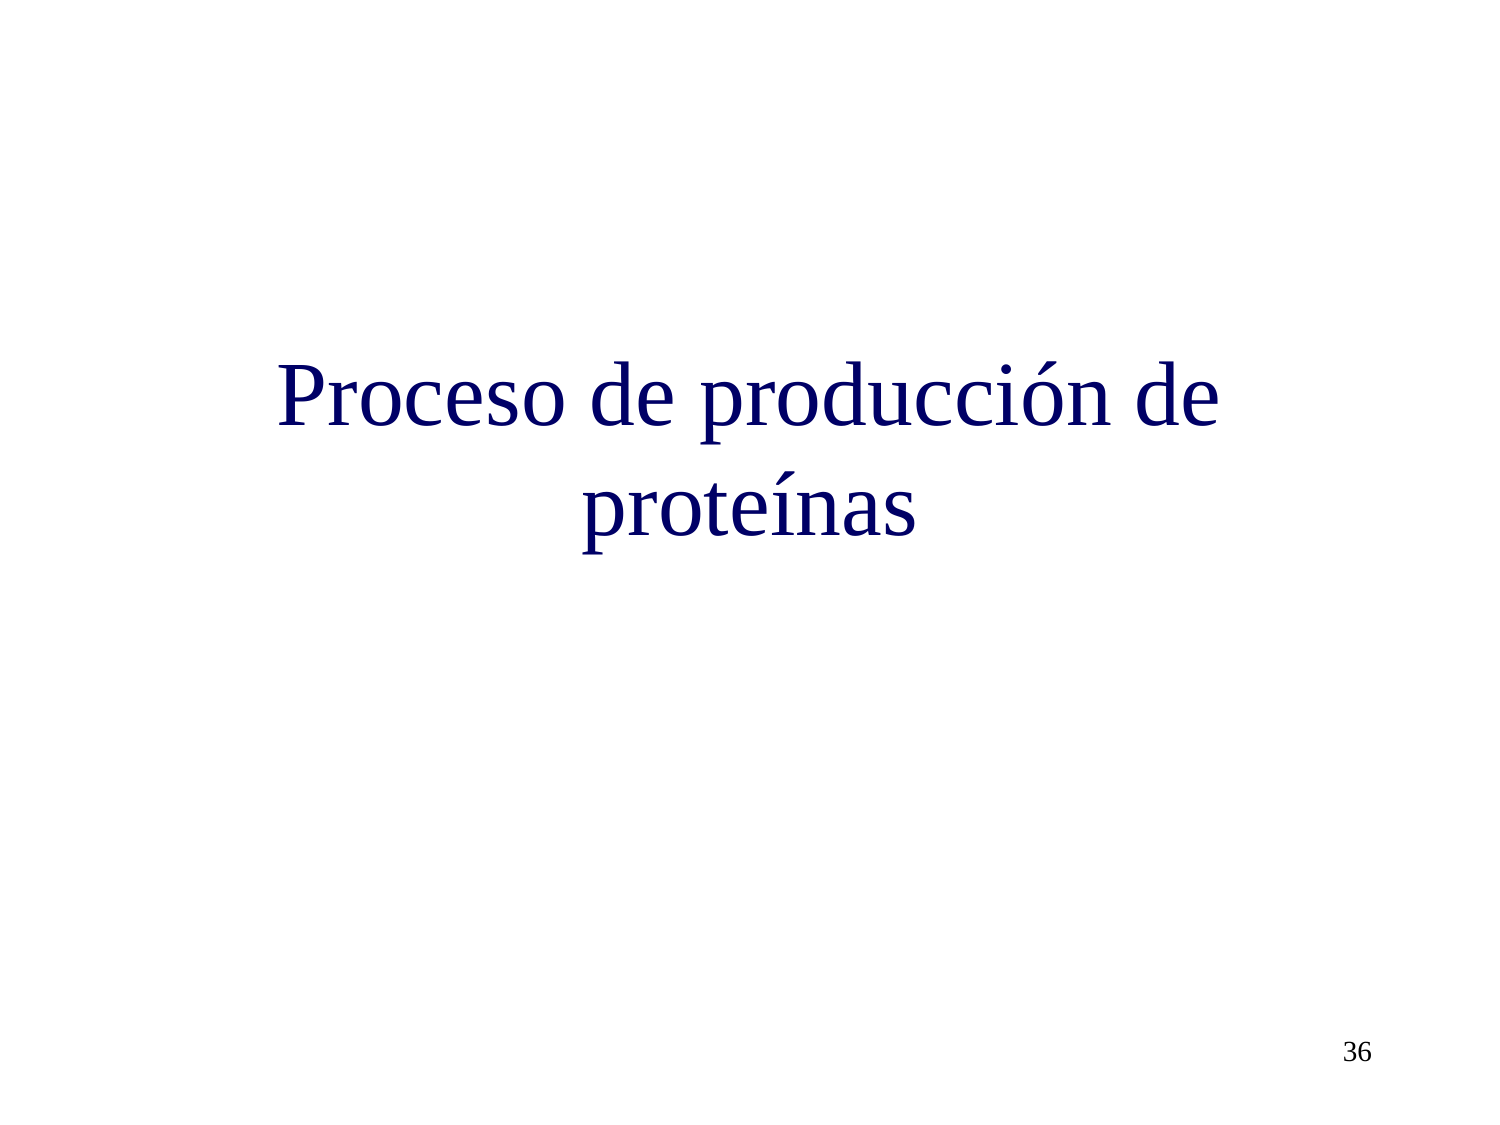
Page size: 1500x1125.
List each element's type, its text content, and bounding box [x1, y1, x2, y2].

slide_number 36 [1074, 1024, 1388, 1101]
title Proceso de producción de proteínas [112, 362, 1388, 526]
